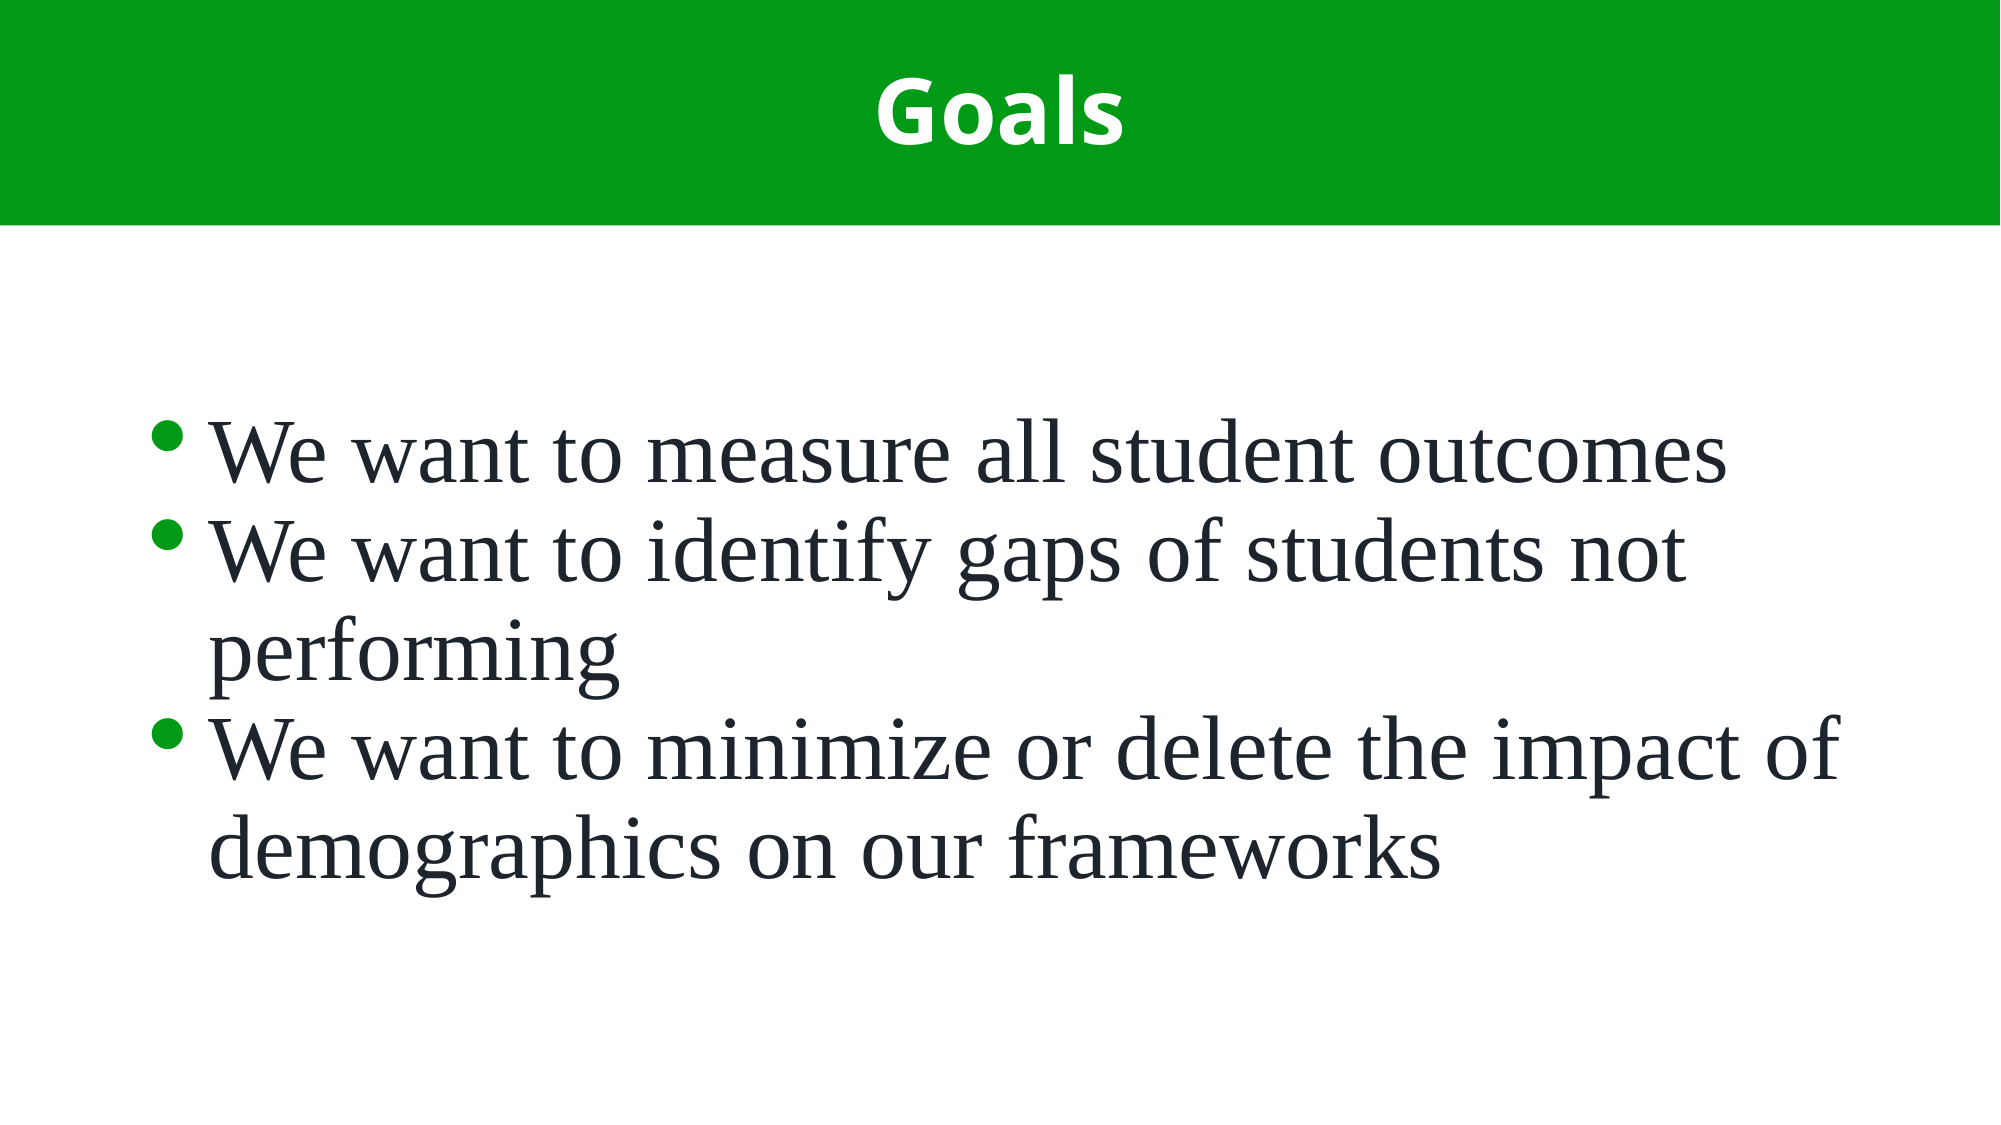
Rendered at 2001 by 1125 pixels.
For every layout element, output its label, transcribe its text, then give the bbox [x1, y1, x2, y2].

title Goals [137, 30, 1863, 200]
list We want to measure all student outcomes We want to identify gaps of students not performing We want to minimize or delete the impact of demographics on our frameworks [137, 395, 1863, 1014]
